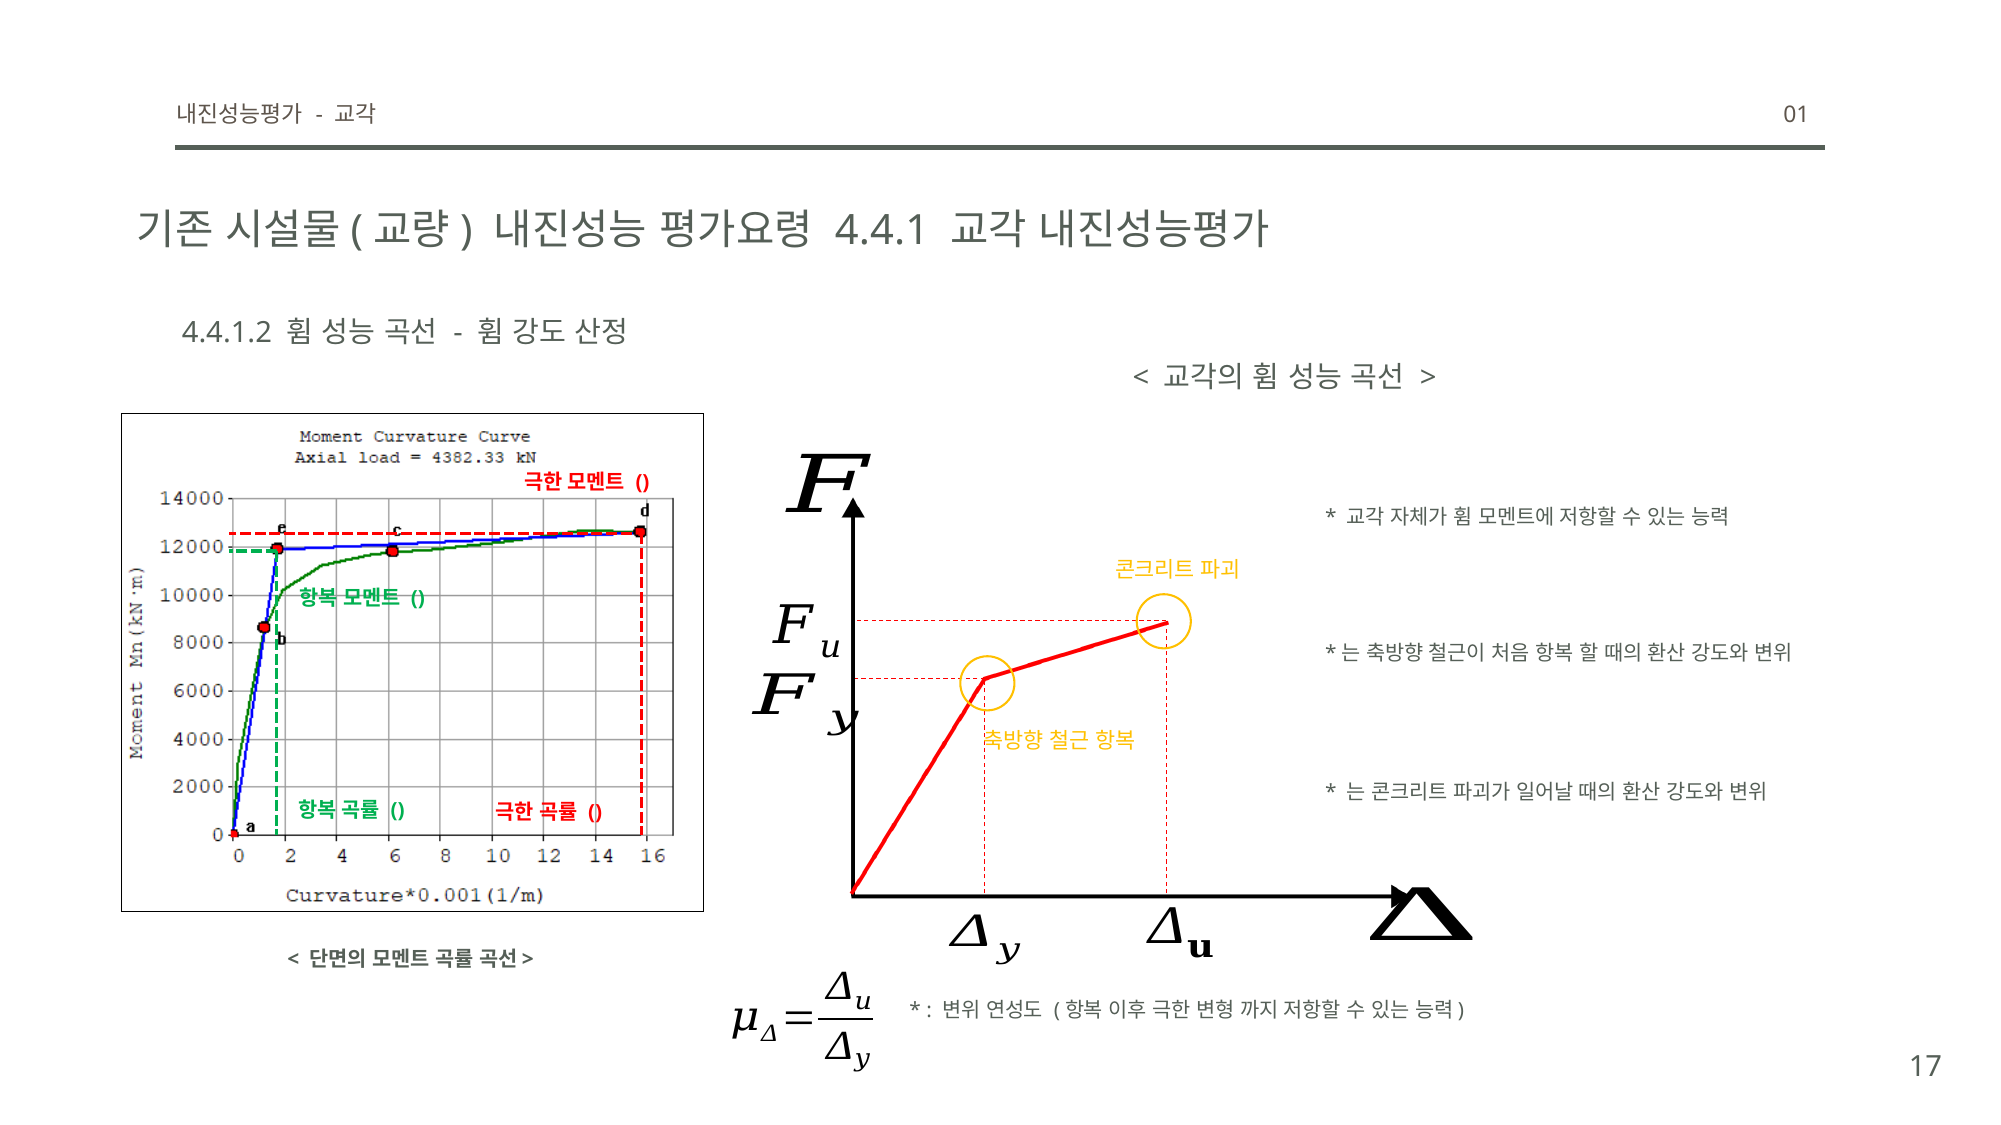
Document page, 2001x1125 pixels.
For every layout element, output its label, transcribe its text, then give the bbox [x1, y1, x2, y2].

text_box < 단면의 모멘트 곡률 곡선> [256, 925, 571, 978]
text_box 기존 시설물(교량) 내진성능 평가요령 4.4.1 교각 내진성능평가 [121, 195, 1285, 260]
text_box * 교각 자체가 휨 모멘트에 저항할 수 있는 능력 [1488, 484, 1901, 537]
text_box 4.4.1.2 휨 성능 곡선 - 휨 강도 산정 [167, 288, 769, 357]
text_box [167, 91, 1825, 135]
text_box 17 [1893, 1039, 1957, 1090]
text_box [747, 442, 1488, 960]
text_box < 교각의 휨 성능 곡선 > [1117, 333, 1503, 401]
picture [121, 413, 704, 912]
